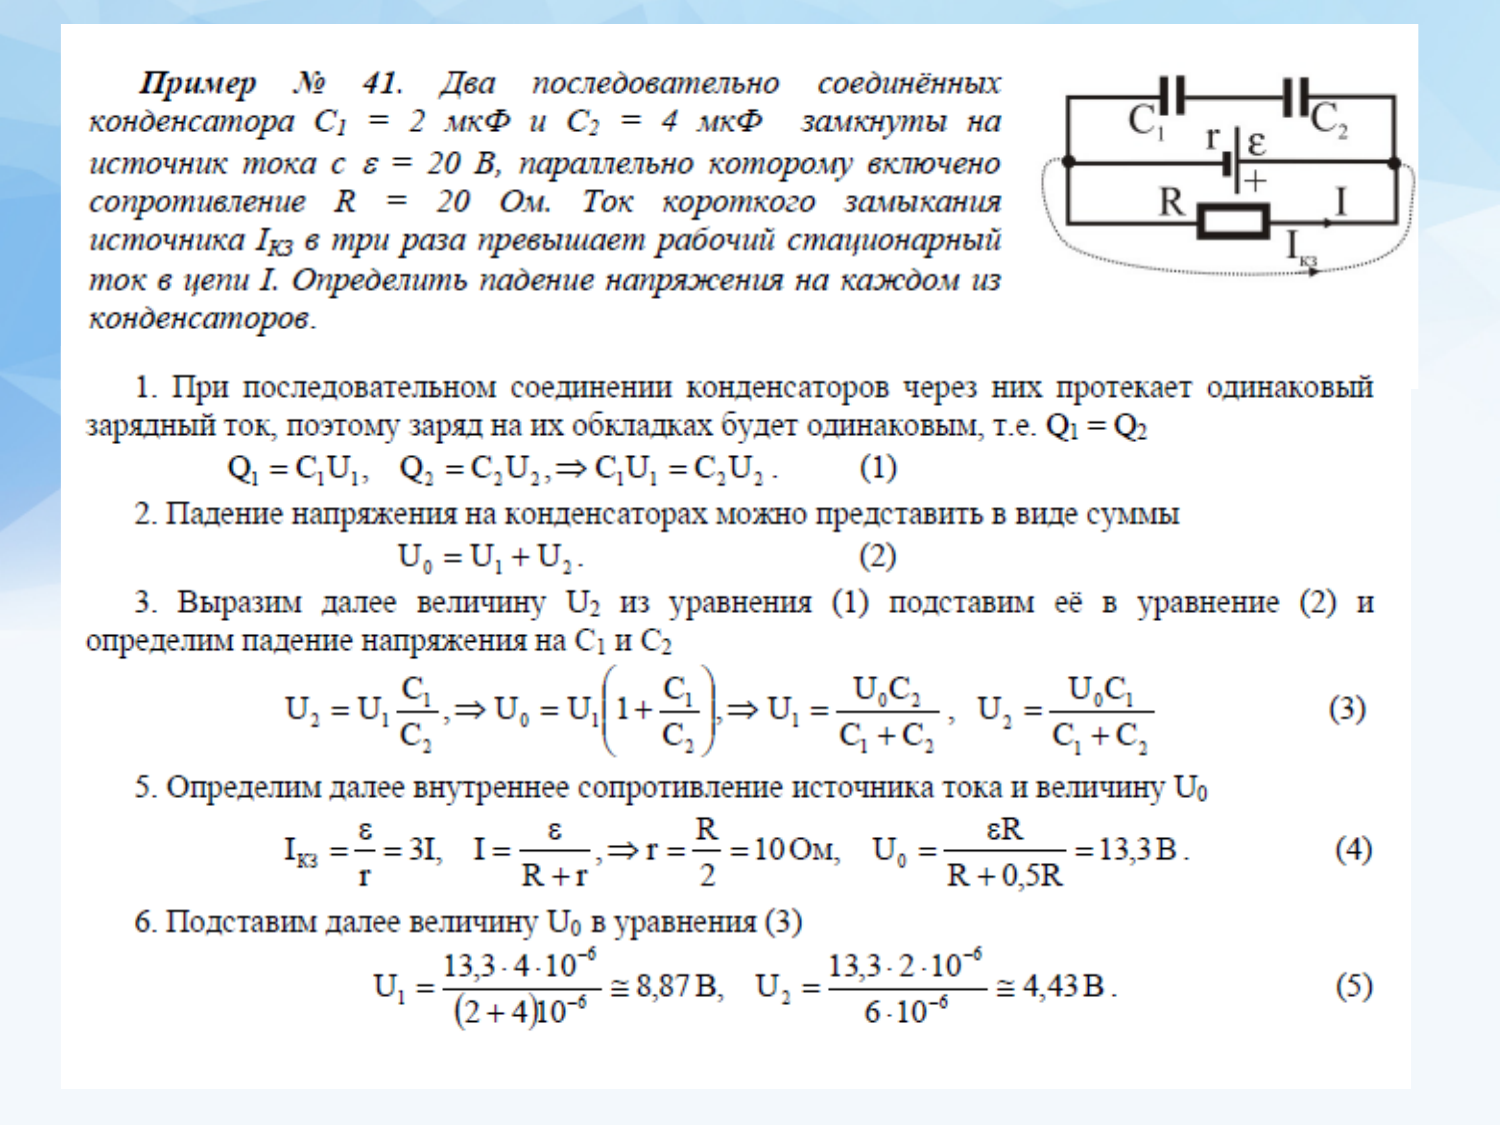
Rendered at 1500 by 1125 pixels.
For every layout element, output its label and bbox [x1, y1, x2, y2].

picture [0, 0, 1500, 1125]
list [60, 24, 1419, 389]
